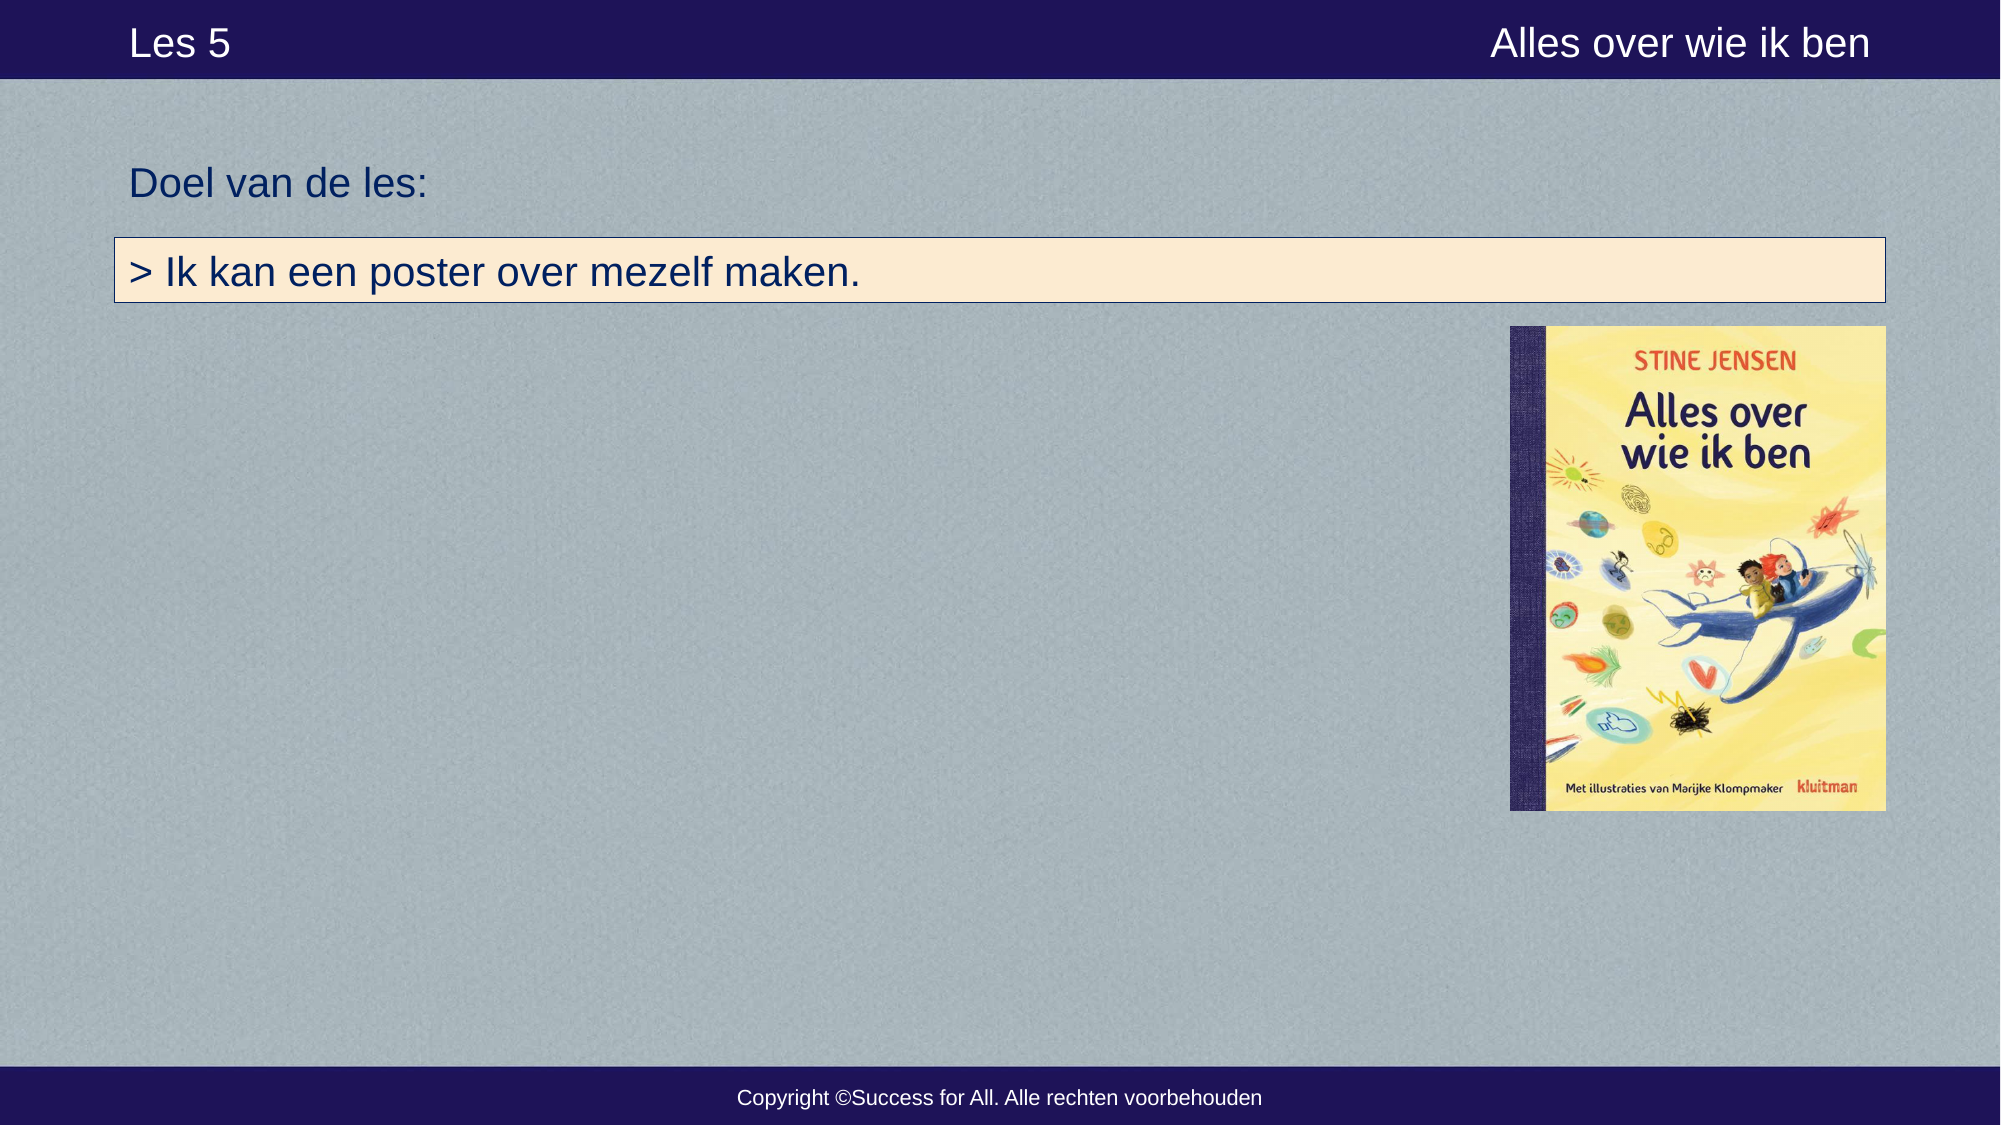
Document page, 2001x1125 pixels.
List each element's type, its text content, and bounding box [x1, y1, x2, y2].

picture [0, 0, 2001, 1125]
text_box Copyright ©Success for All. Alle rechten voorbehouden [0, 1076, 2000, 1125]
text_box > Ik kan een poster over mezelf maken. [114, 237, 1886, 303]
text_box Doel van de les: [113, 148, 1635, 214]
text_box Alles over wie ik ben [999, 8, 1886, 73]
text_box Les 5 [114, 8, 354, 73]
